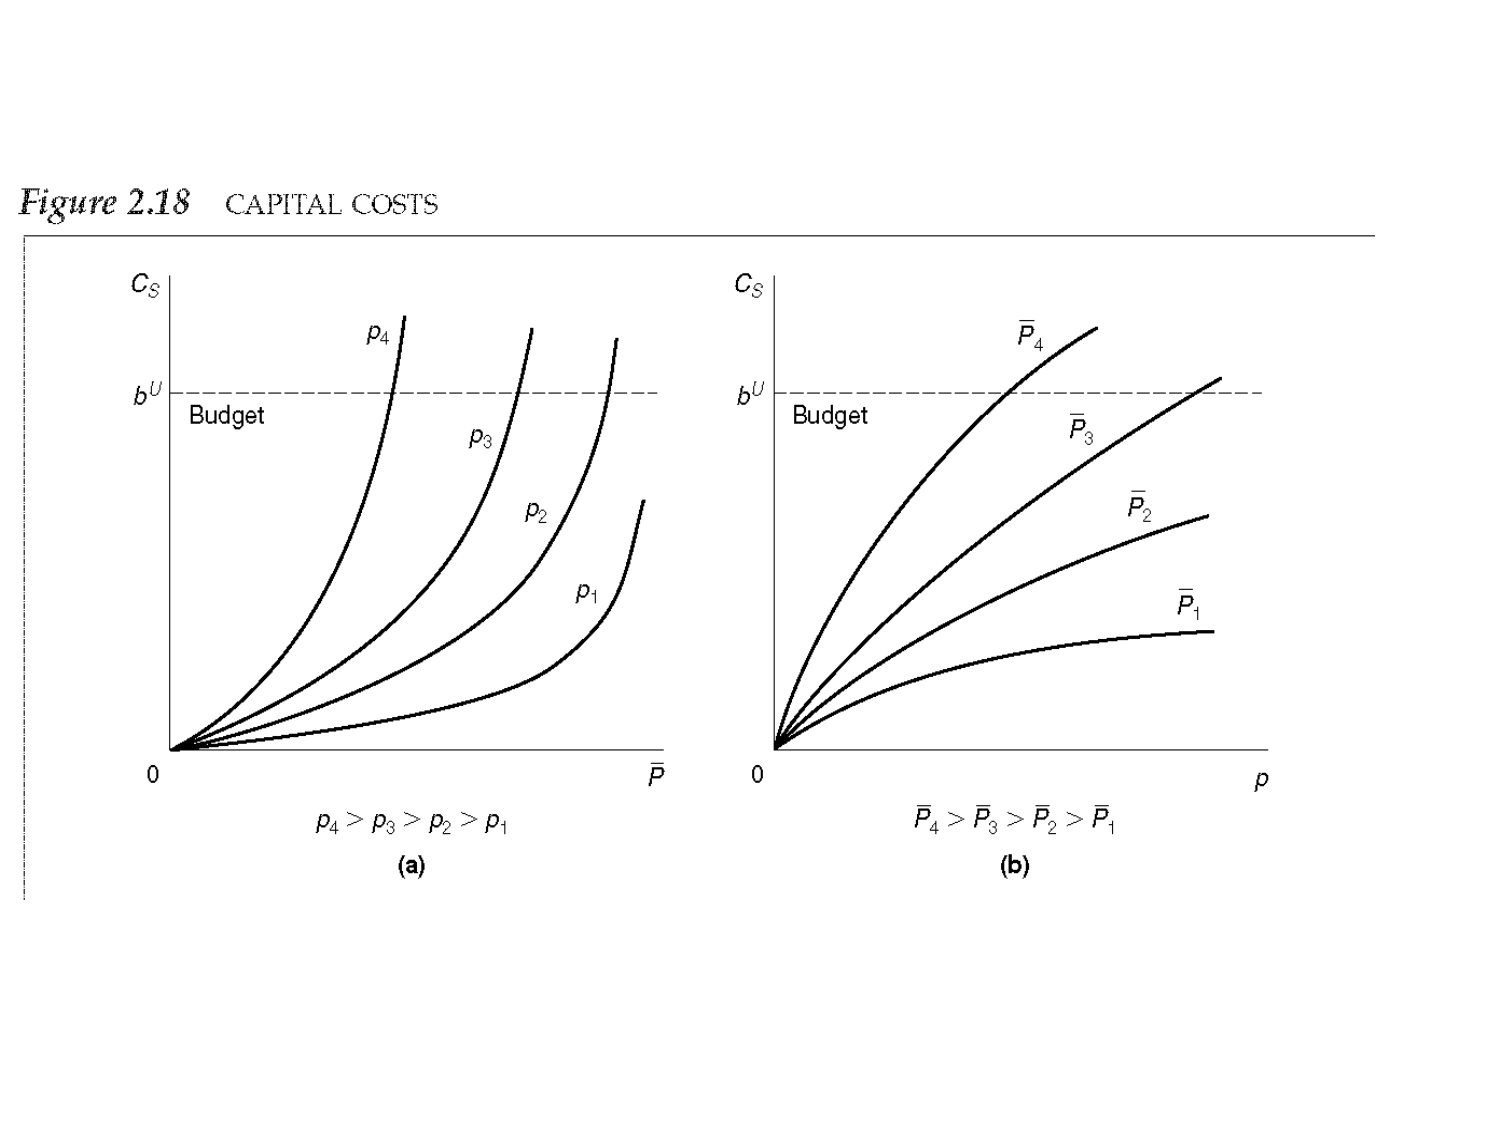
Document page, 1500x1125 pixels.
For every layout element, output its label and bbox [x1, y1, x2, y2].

picture [0, 174, 1376, 901]
